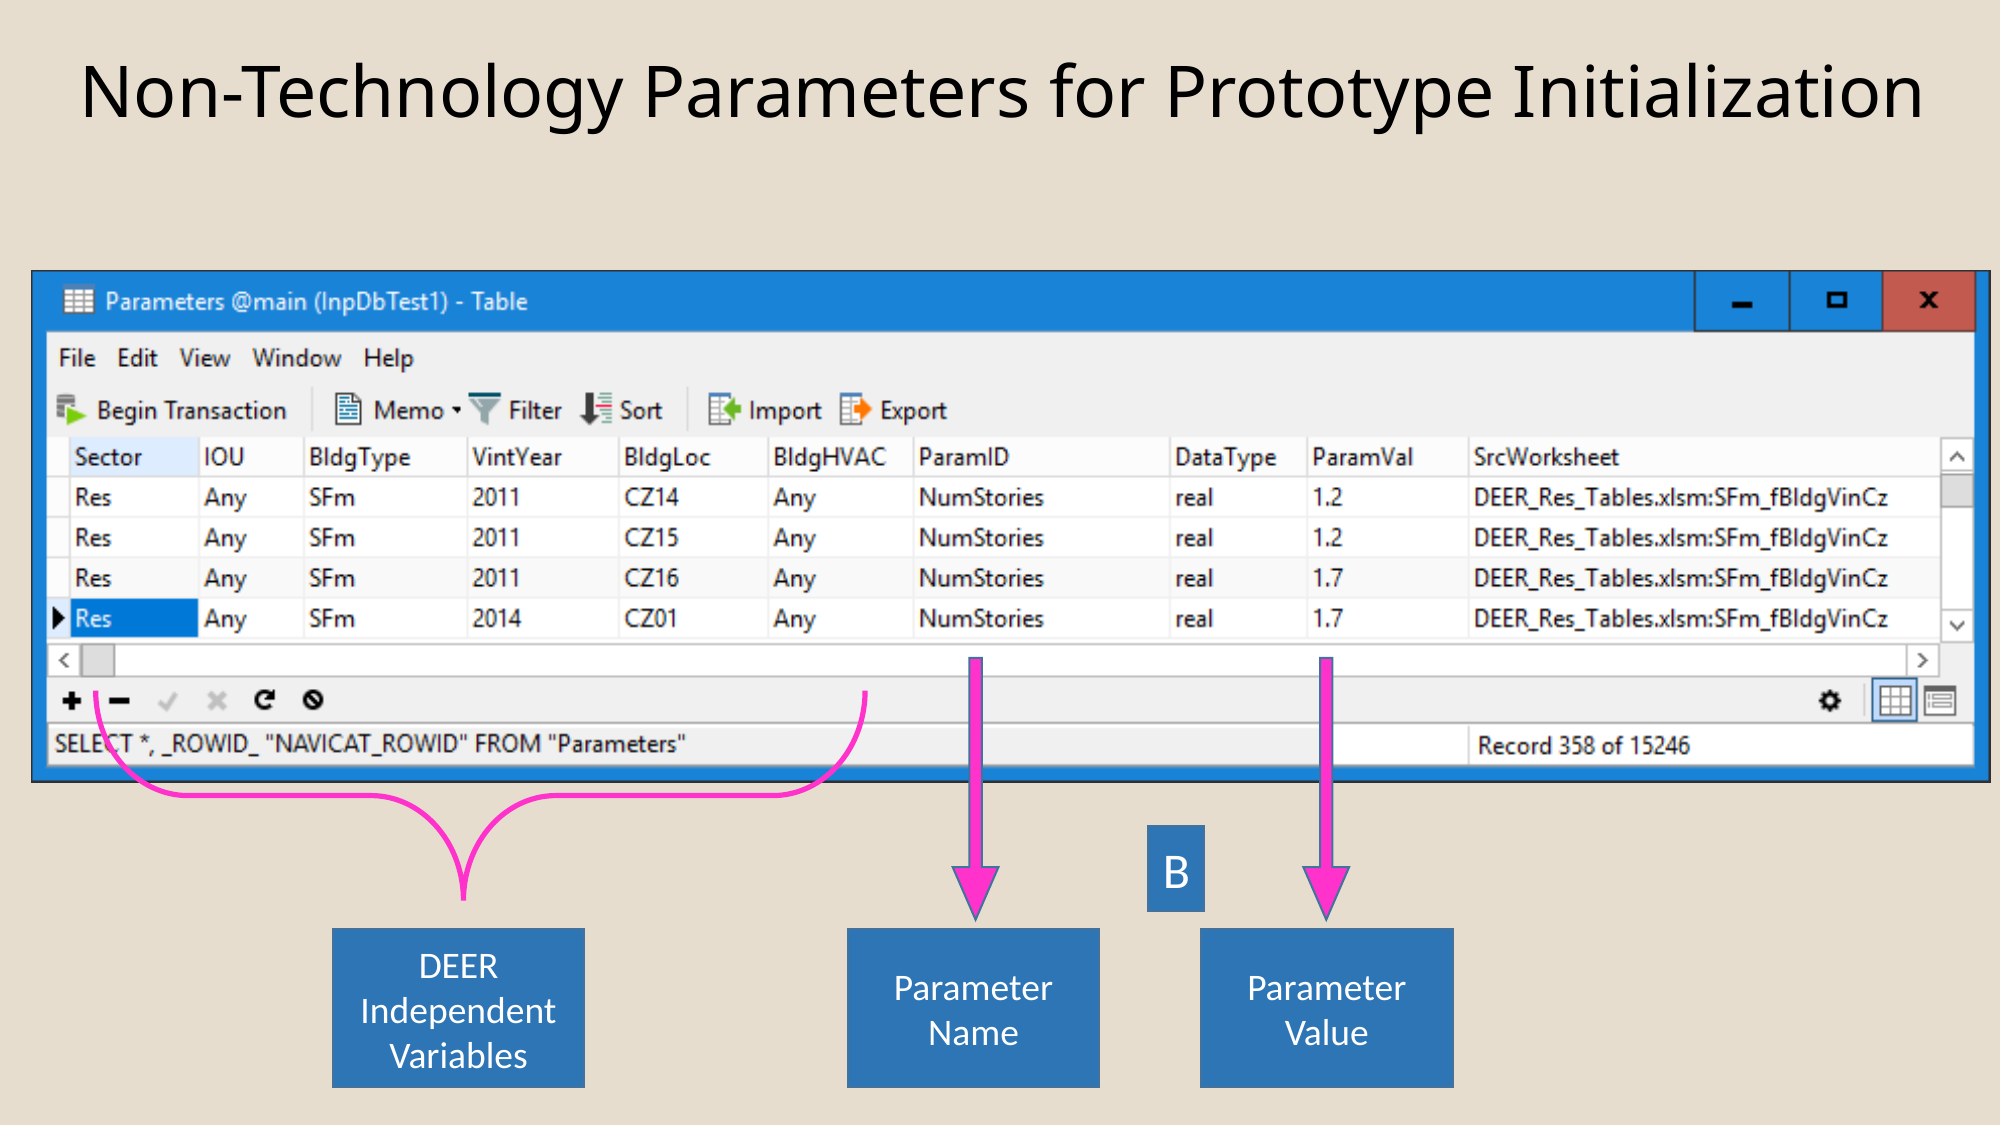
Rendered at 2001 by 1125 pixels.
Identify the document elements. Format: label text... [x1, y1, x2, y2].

text_box [1301, 783, 1351, 923]
picture [31, 270, 1991, 783]
text_box [143, 783, 818, 901]
text_box Parameter Name [847, 928, 1100, 1088]
text_box B [1147, 825, 1205, 912]
text_box DEER Independent Variables [332, 928, 585, 1088]
text_box Parameter Value [1200, 928, 1454, 1088]
text_box [951, 783, 1000, 923]
title Non-Technology Parameters for Prototype Initialization [64, 37, 1957, 150]
